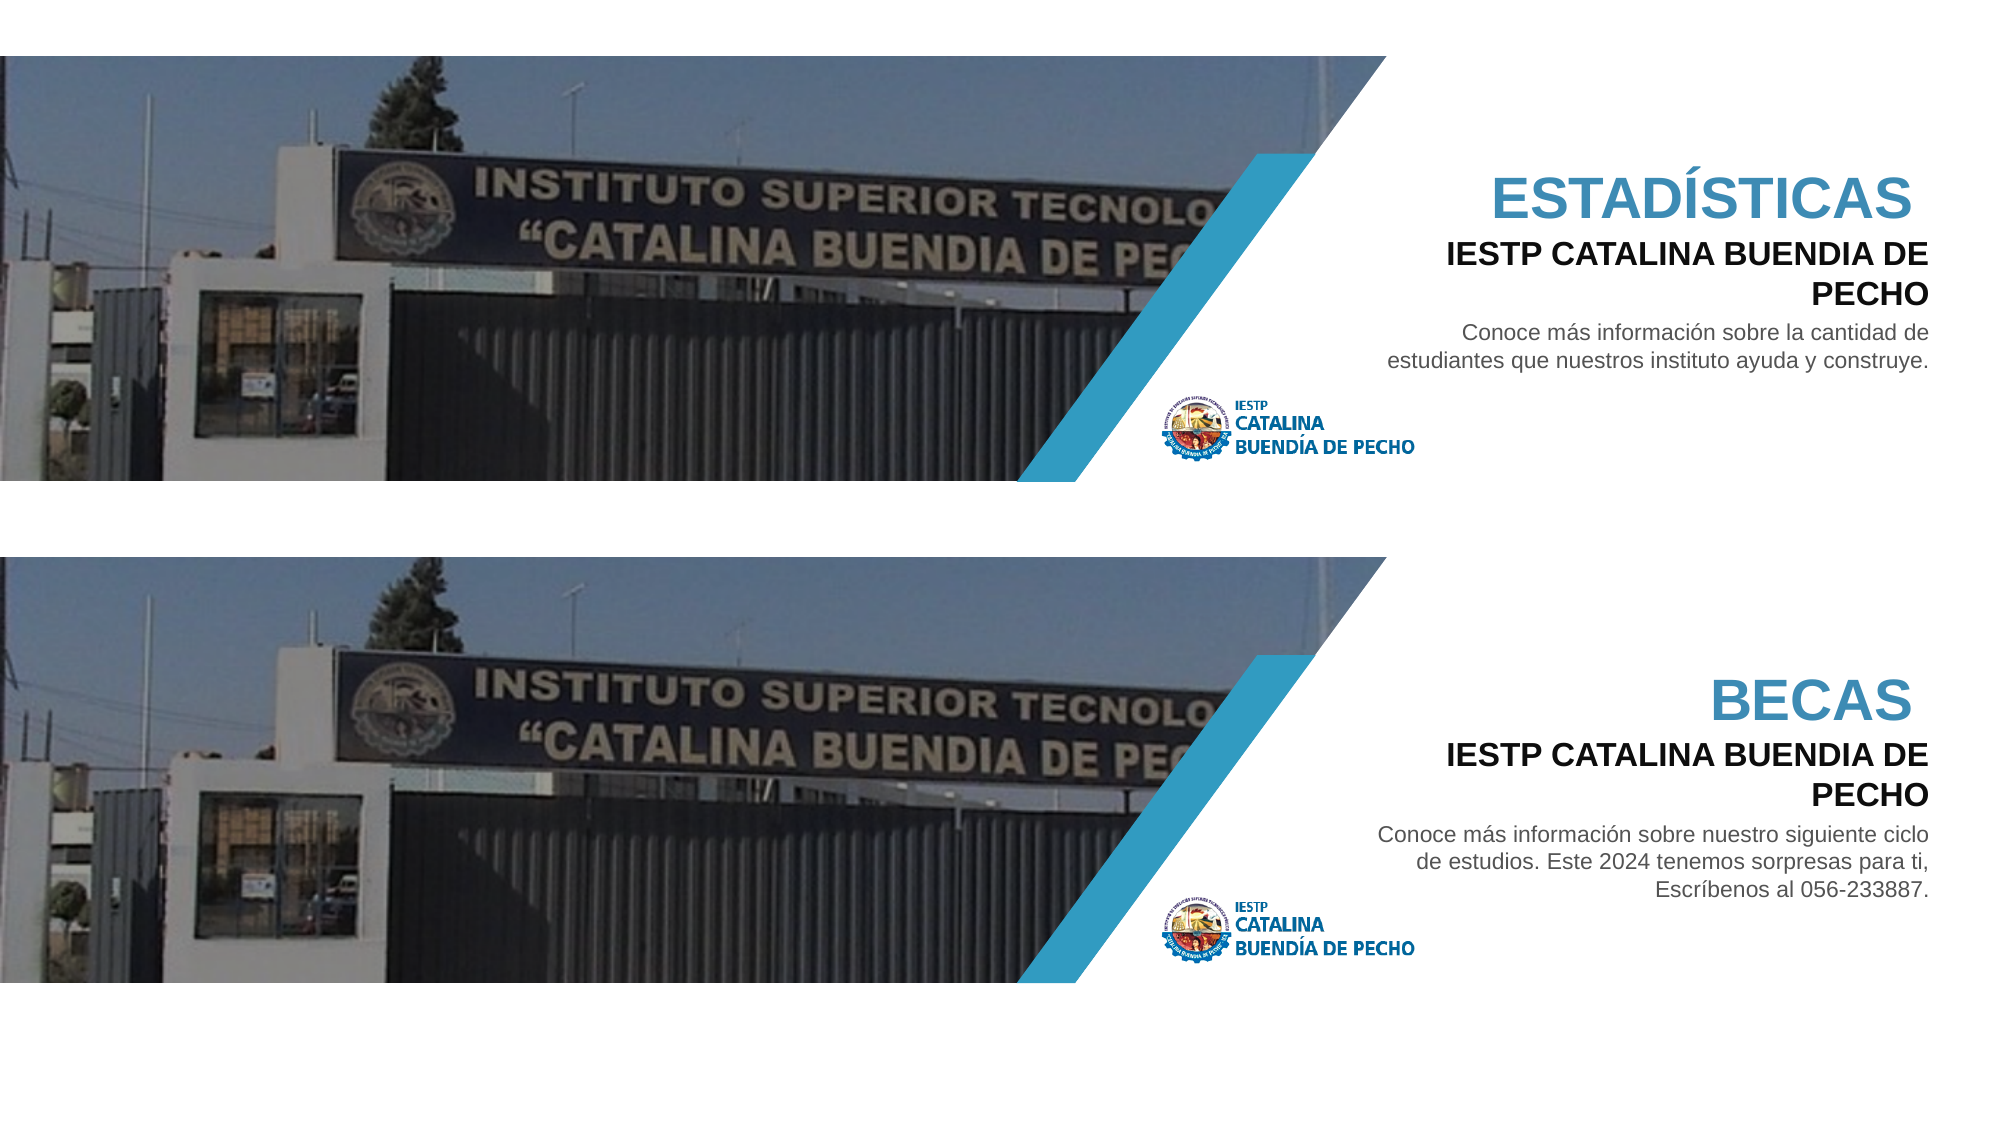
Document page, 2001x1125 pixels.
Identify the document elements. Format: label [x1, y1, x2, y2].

text_box [0, 557, 2000, 983]
text_box [0, 56, 2000, 481]
